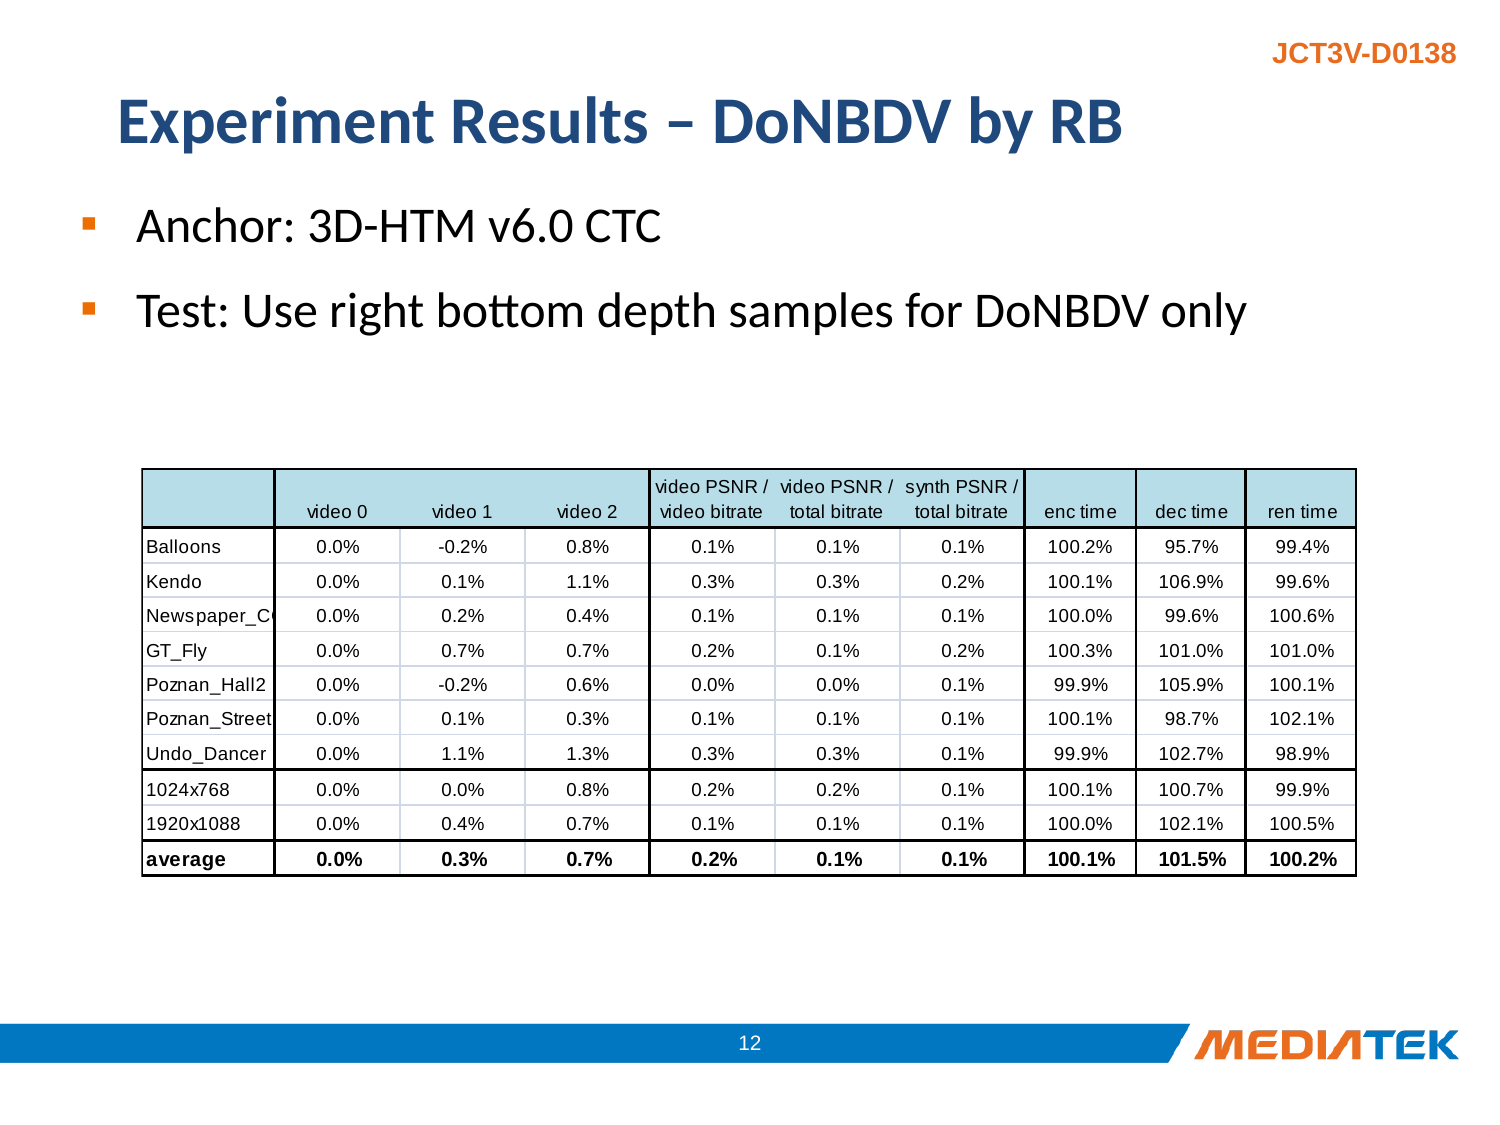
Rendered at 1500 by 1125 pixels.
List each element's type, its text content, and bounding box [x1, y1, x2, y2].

picture [141, 467, 1359, 878]
list Anchor: 3D-HTM v6.0 CTC Test: Use right bottom depth samples for DoNBDV only [64, 184, 1387, 935]
title Experiment Results – DoNBDV by RB [101, 62, 1425, 172]
picture [789, 1023, 1459, 1063]
slide_number 11 [711, 1022, 789, 1090]
picture [0, 1023, 711, 1063]
